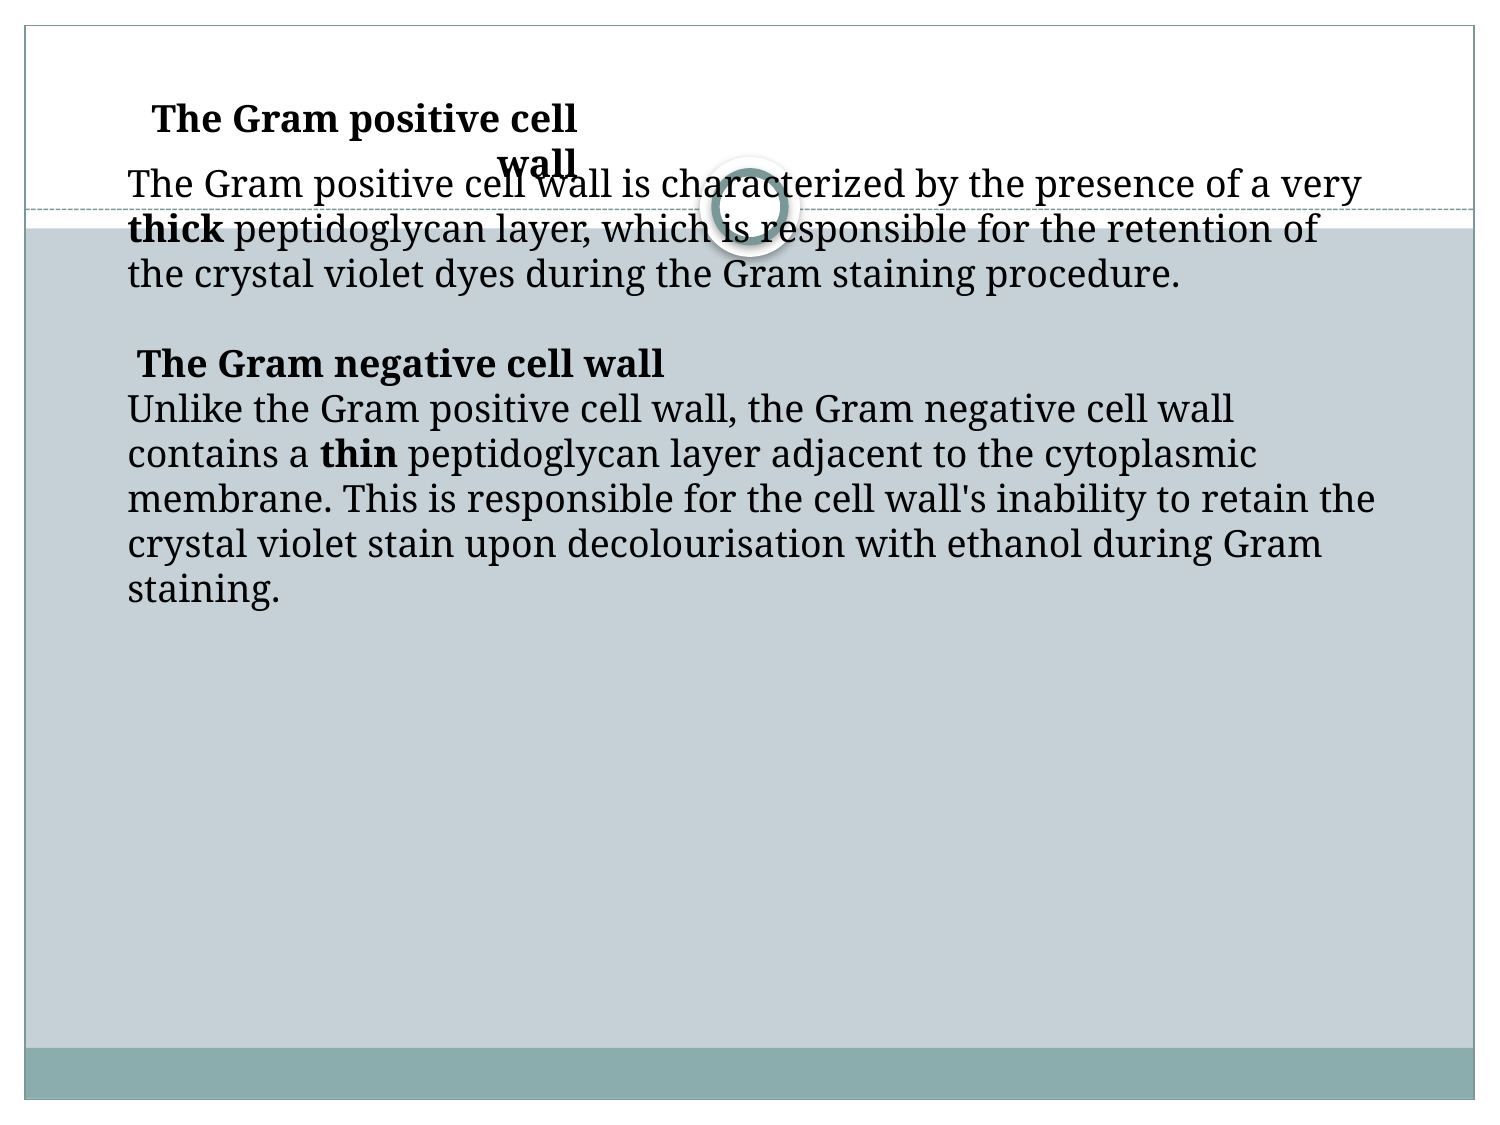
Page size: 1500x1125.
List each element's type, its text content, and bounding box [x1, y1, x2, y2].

text_box The Gram positive cell wall is characterized by the presence of a very thick peptidoglycan layer, which is responsible for the retention of the crystal violet dyes during the Gram staining procedure. The Gram negative cell wall Unlike the Gram positive cell wall, the Gram negative cell wall contains a thin peptidoglycan layer adjacent to the cytoplasmic membrane. This is responsible for the cell wall's inability to retain the crystal violet stain upon decolourisation with ethanol during Gram staining. [112, 62, 1400, 618]
text_box The Gram positive cell wall [125, 87, 593, 193]
